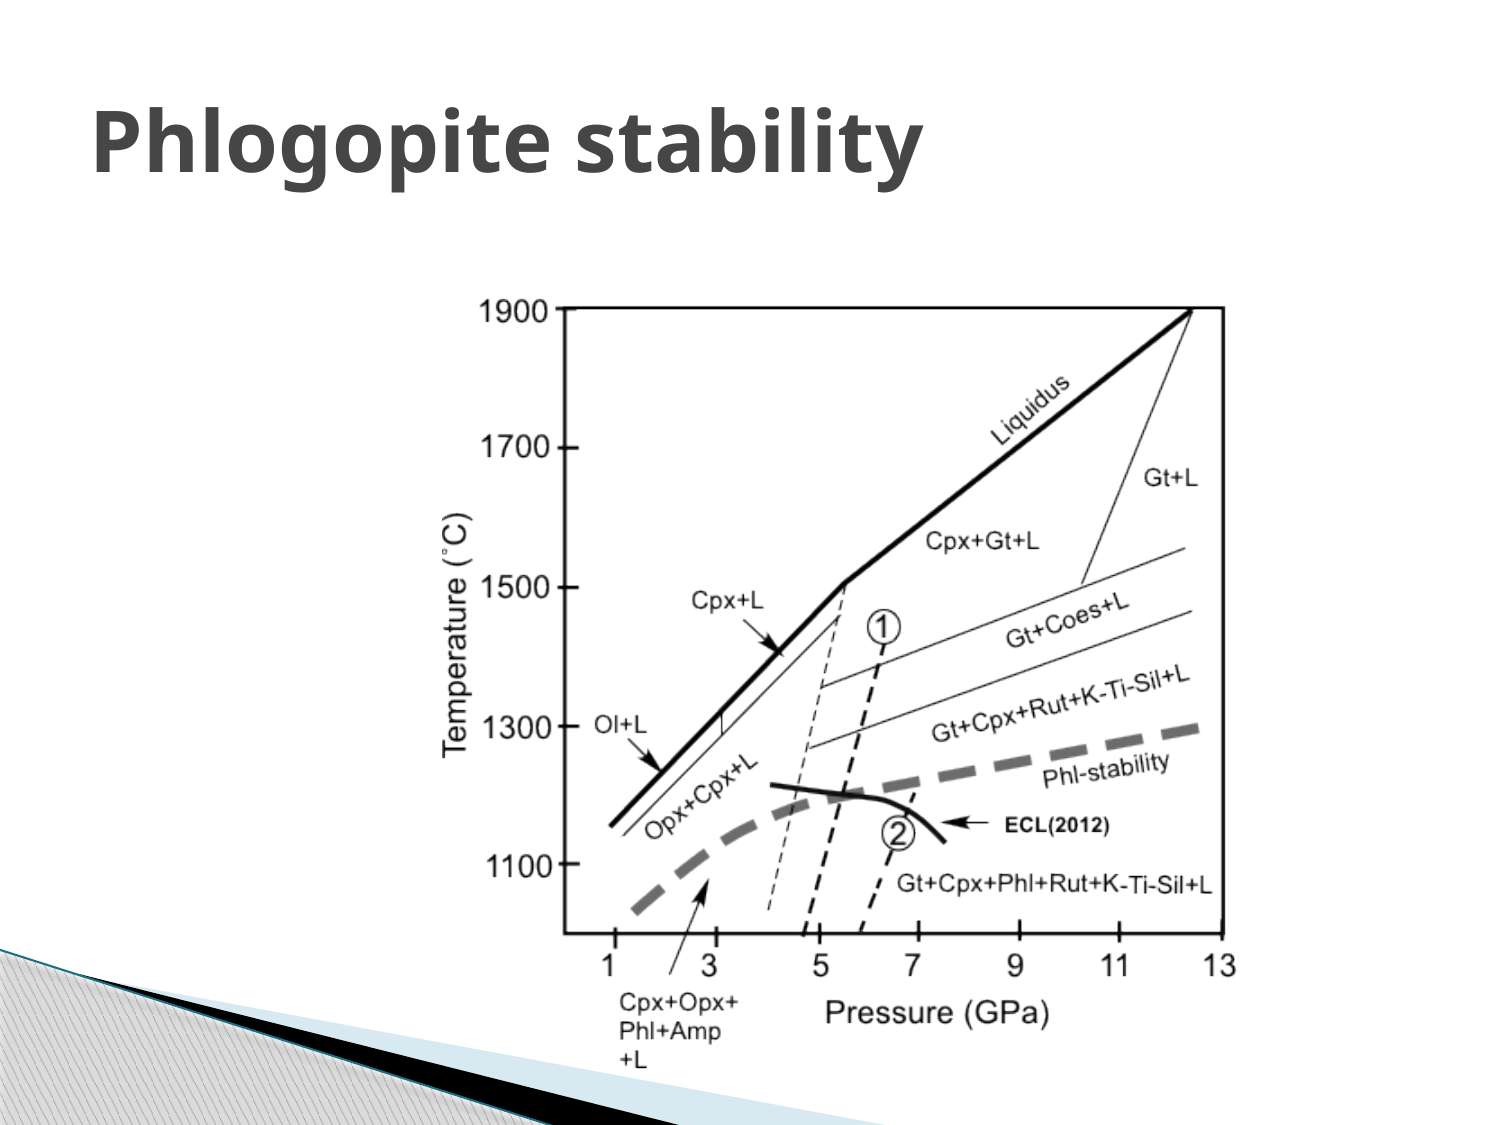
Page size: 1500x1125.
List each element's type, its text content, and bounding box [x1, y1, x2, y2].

title Phlogopite stability [75, 45, 1425, 233]
picture [441, 292, 1242, 1076]
